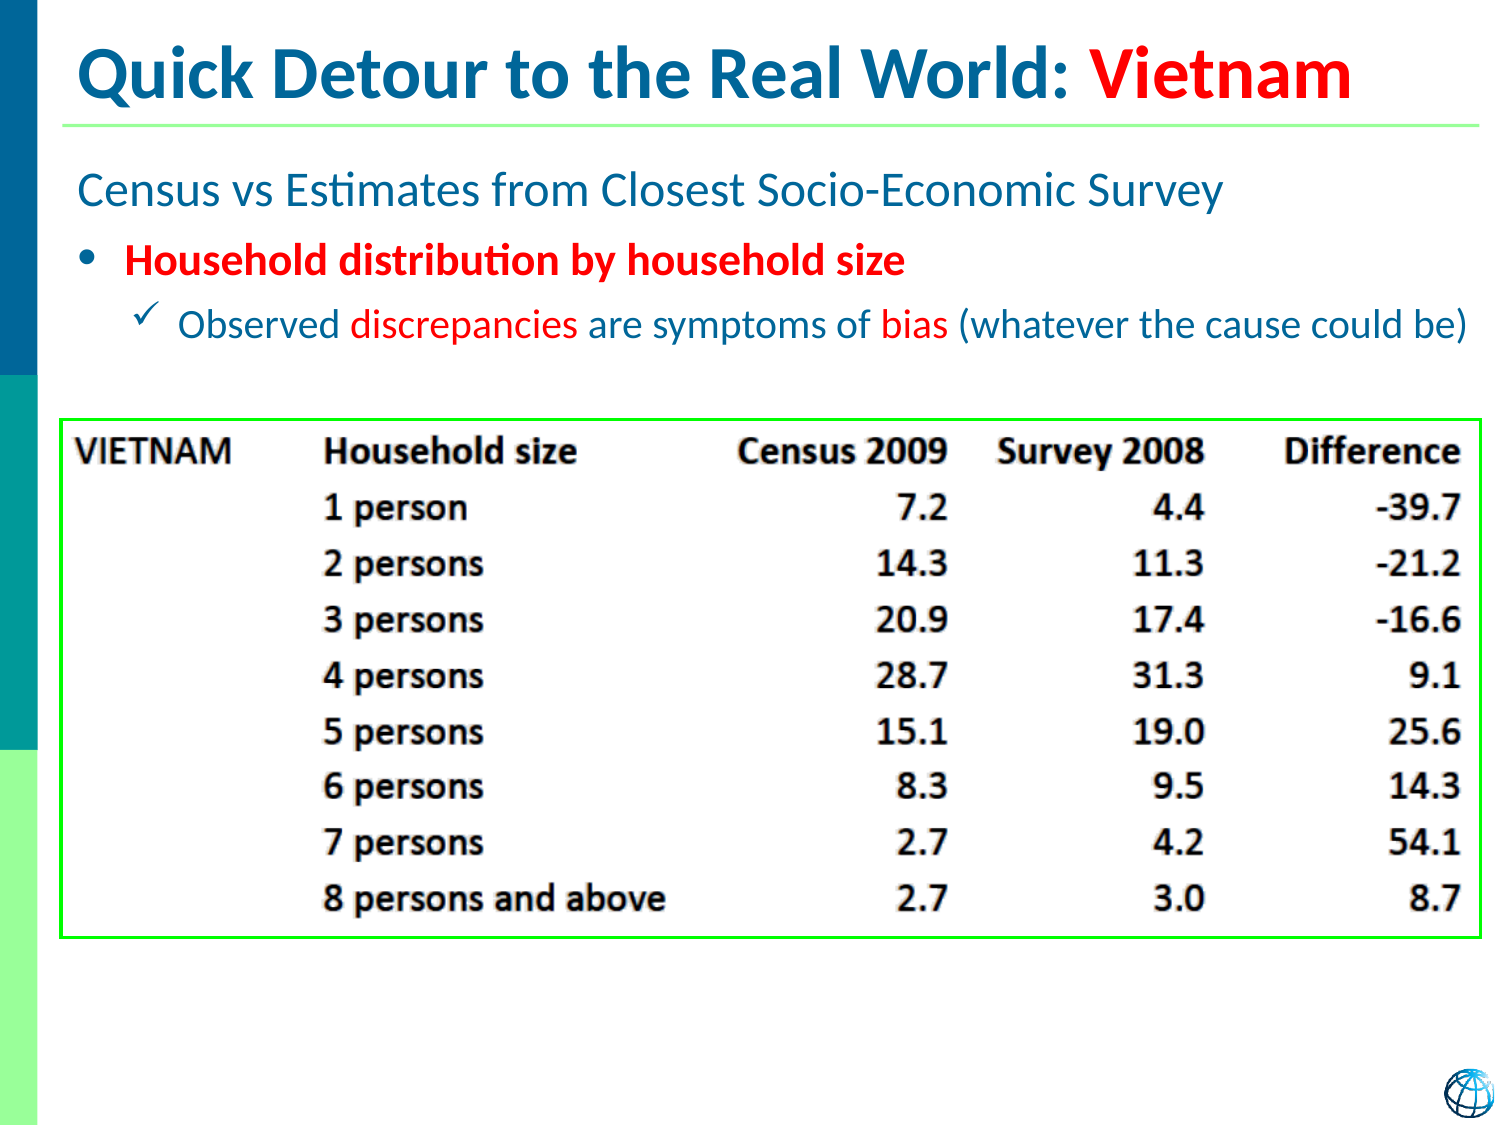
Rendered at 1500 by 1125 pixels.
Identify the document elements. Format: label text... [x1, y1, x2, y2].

text_box Census vs Estimates from Closest Socio-Economic Survey Household distribution by household size Observed discrepancies are symptoms of bias (whatever the cause could be) [62, 149, 1500, 362]
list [62, 420, 1480, 936]
picture [1468, 1068, 1495, 1106]
picture [1444, 1068, 1495, 1118]
title Quick Detour to the Real World: Vietnam [62, 19, 1480, 121]
picture [1460, 1078, 1468, 1084]
